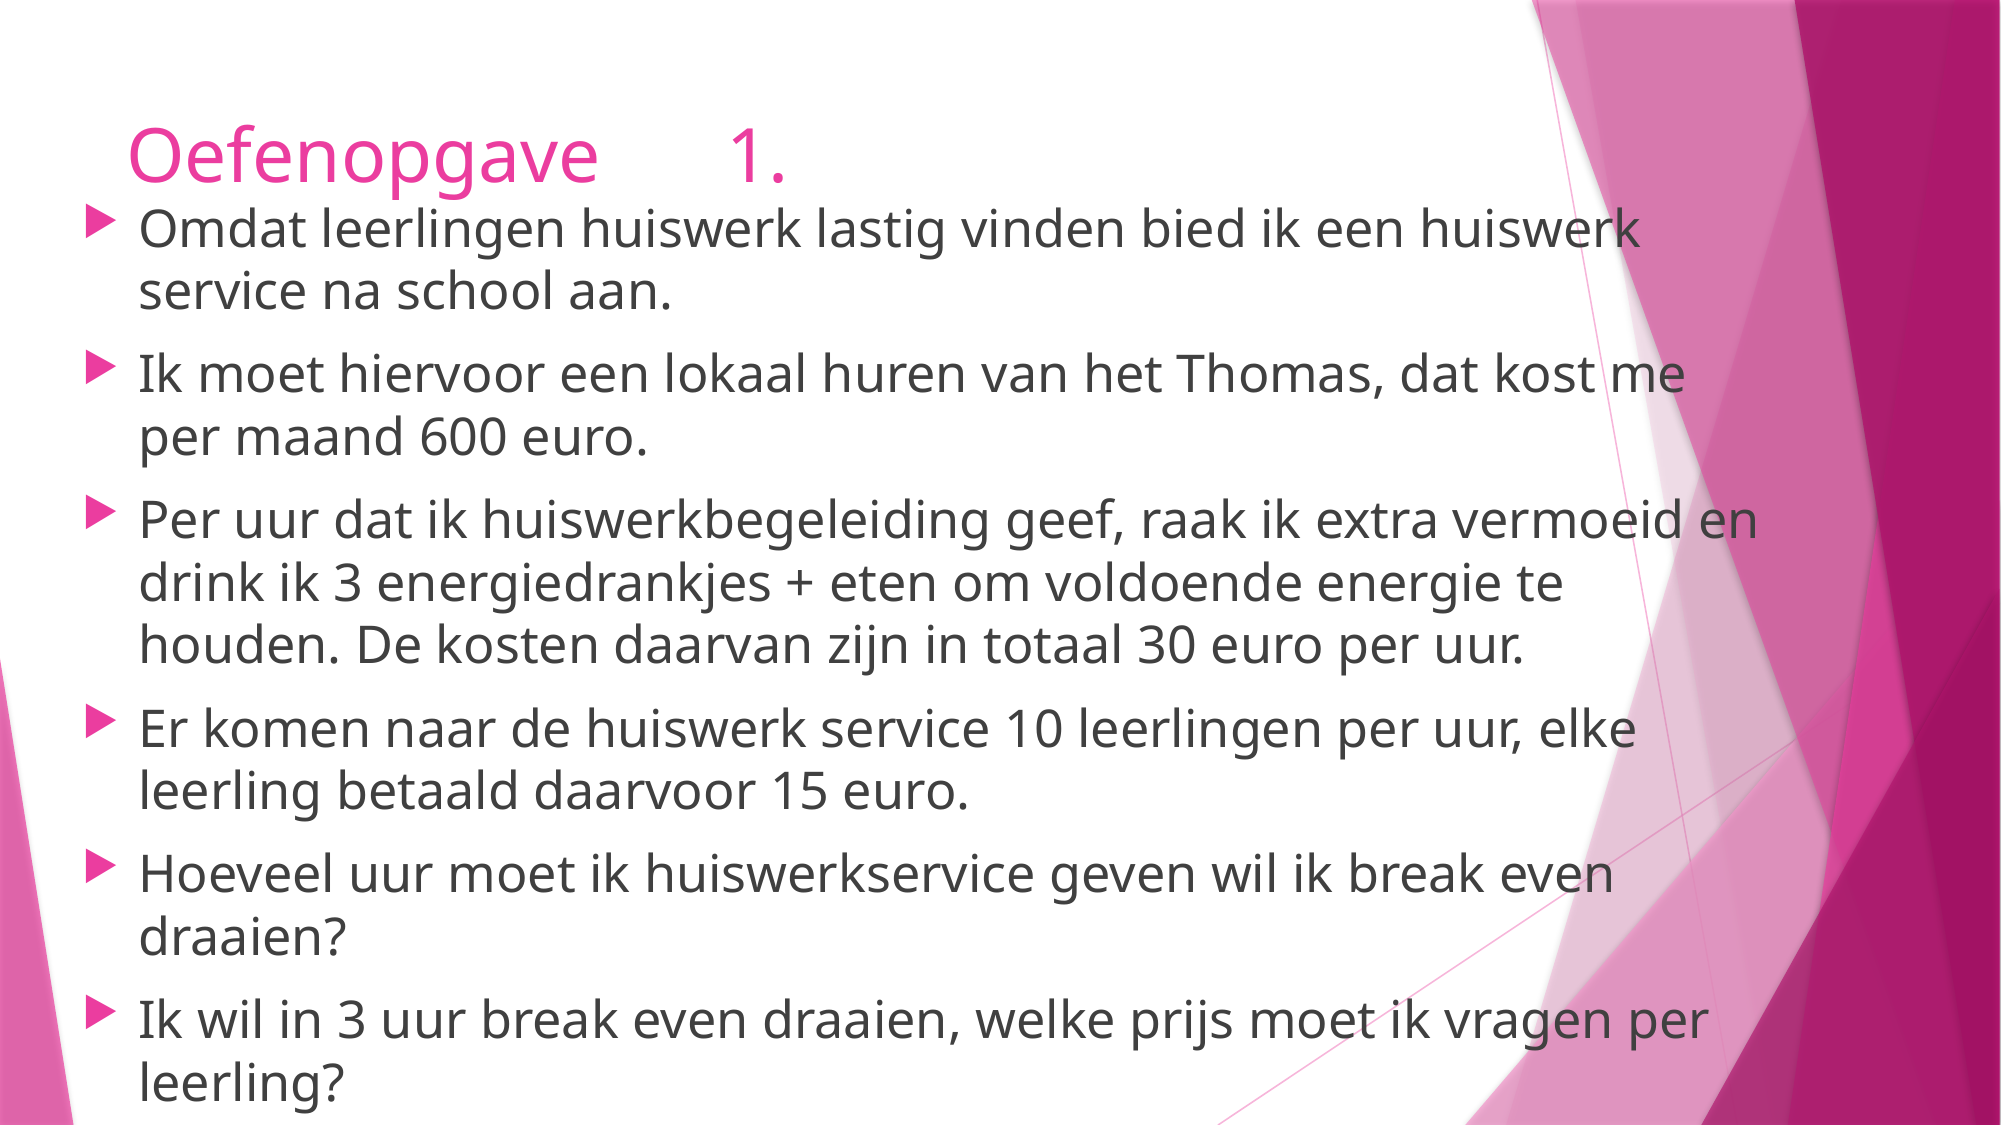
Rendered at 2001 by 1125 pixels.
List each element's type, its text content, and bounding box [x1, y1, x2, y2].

list Omdat leerlingen huiswerk lastig vinden bied ik een huiswerk service na school aan. Ik moet hiervoor een lokaal huren van het Thomas, dat kost me per maand 600 euro. Per uur dat ik huiswerkbegeleiding geef, raak ik extra vermoeid en drink ik 3 energiedrankjes + eten om voldoende energie te houden. De kosten daarvan zijn in totaal 30 euro per uur. Er komen naar de huiswerk service 10 leerlingen per uur, elke leerling betaald daarvoor 15 euro. Hoeveel uur moet ik huiswerkservice geven wil ik break even draaien? Ik wil in 3 uur break even draaien, welke prijs moet ik vragen per leerling? [67, 187, 1781, 992]
title Oefenopgave 1. [111, 99, 1522, 187]
